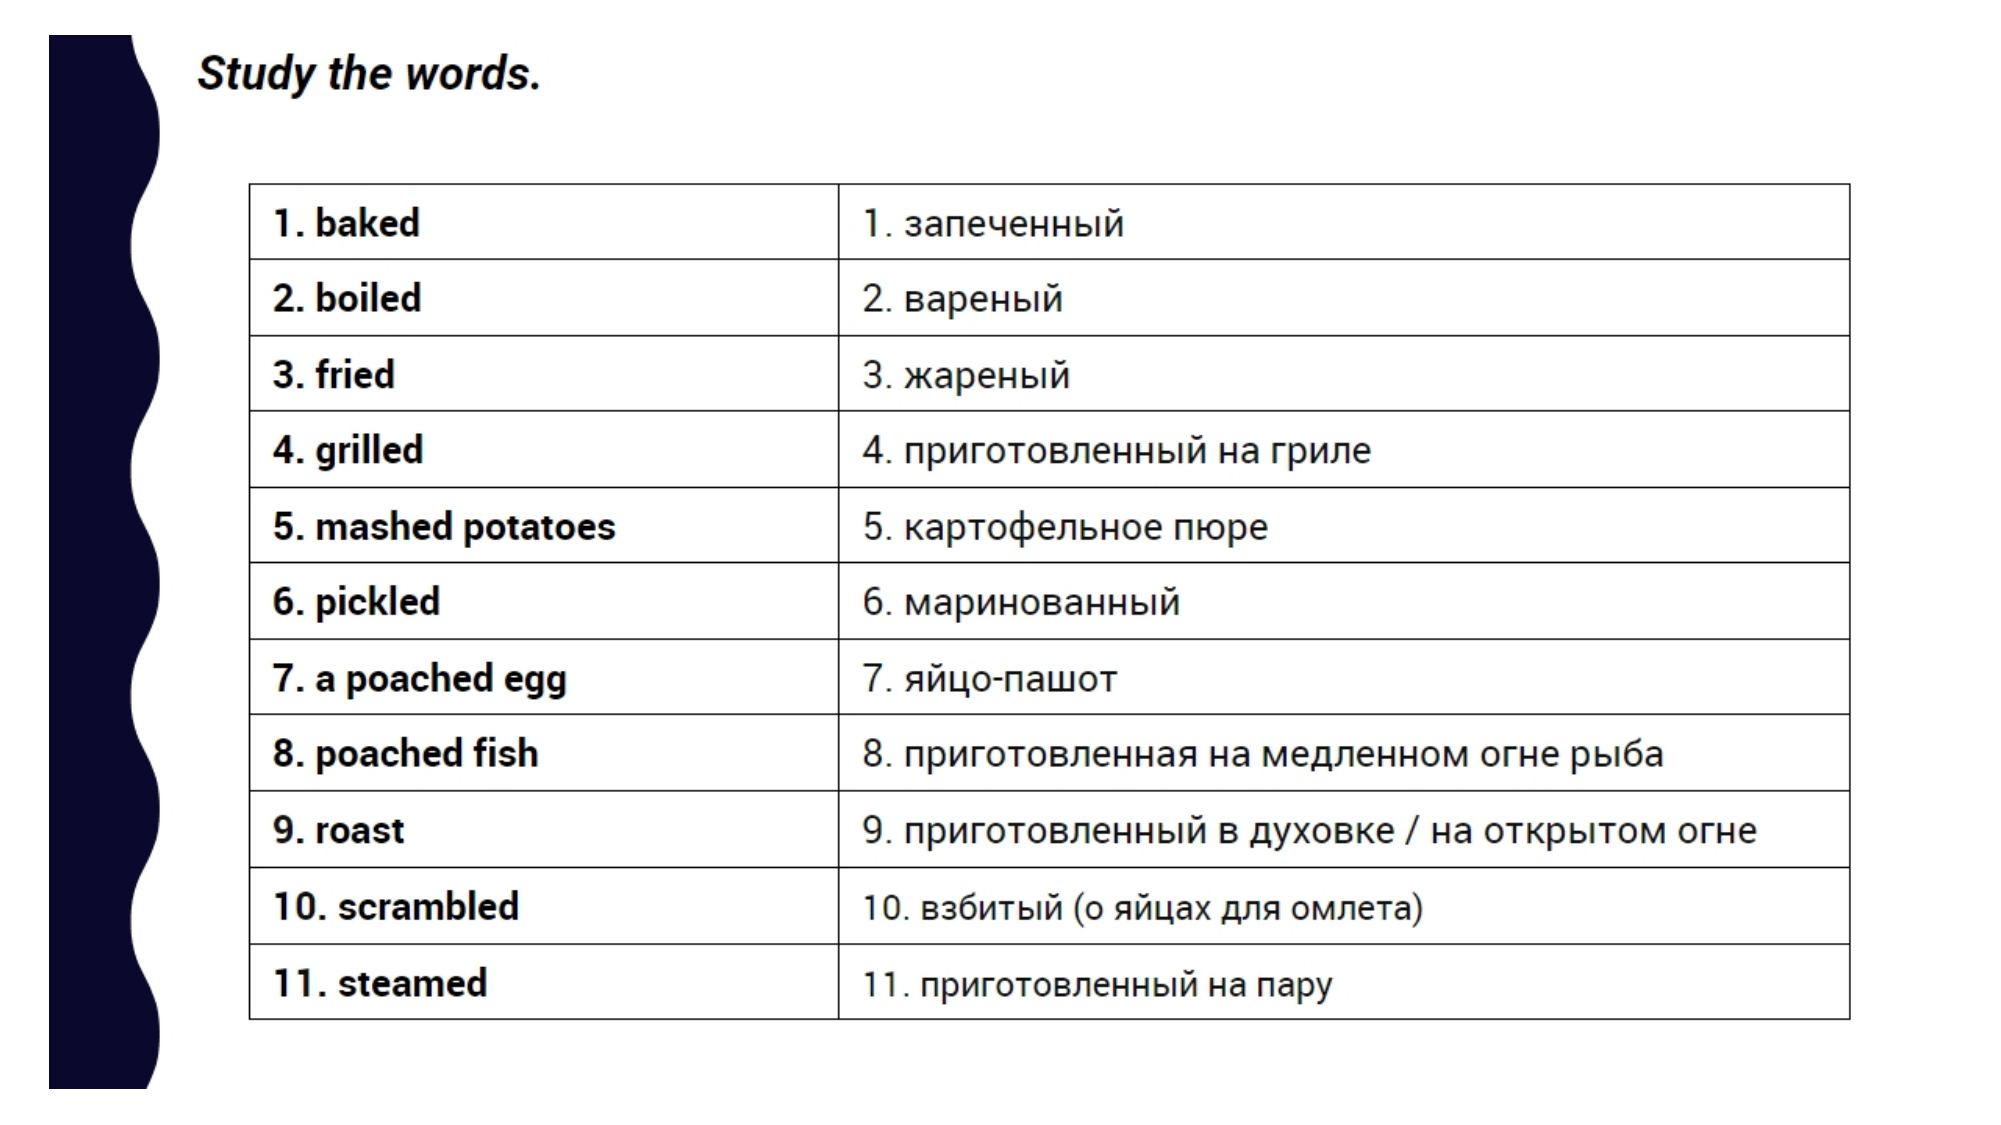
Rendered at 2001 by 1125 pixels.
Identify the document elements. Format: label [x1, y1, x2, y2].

picture [49, 35, 1951, 1090]
